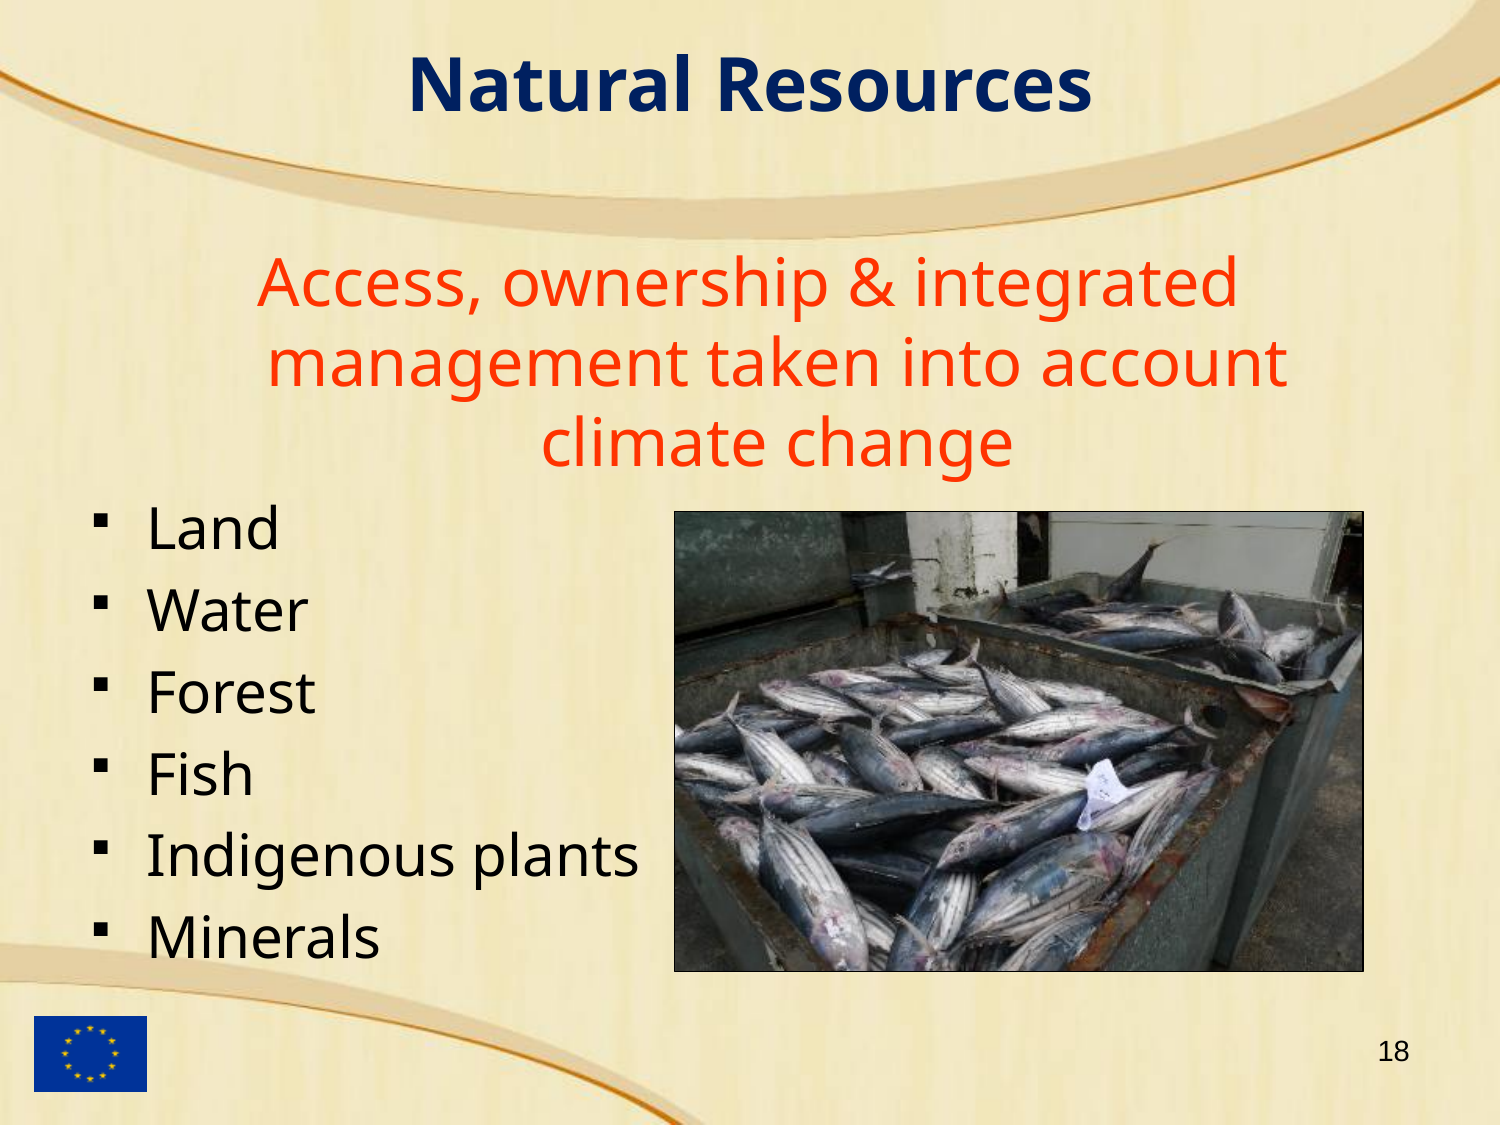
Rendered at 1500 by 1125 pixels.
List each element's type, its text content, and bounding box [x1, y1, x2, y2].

slide_number 18 [1074, 1026, 1426, 1103]
list Access, ownership & integrated management taken into account climate change Land Water Forest Fish Indigenous plants Minerals [74, 232, 1426, 1026]
picture [0, 0, 1500, 1125]
title Natural Resources [74, 0, 1426, 176]
